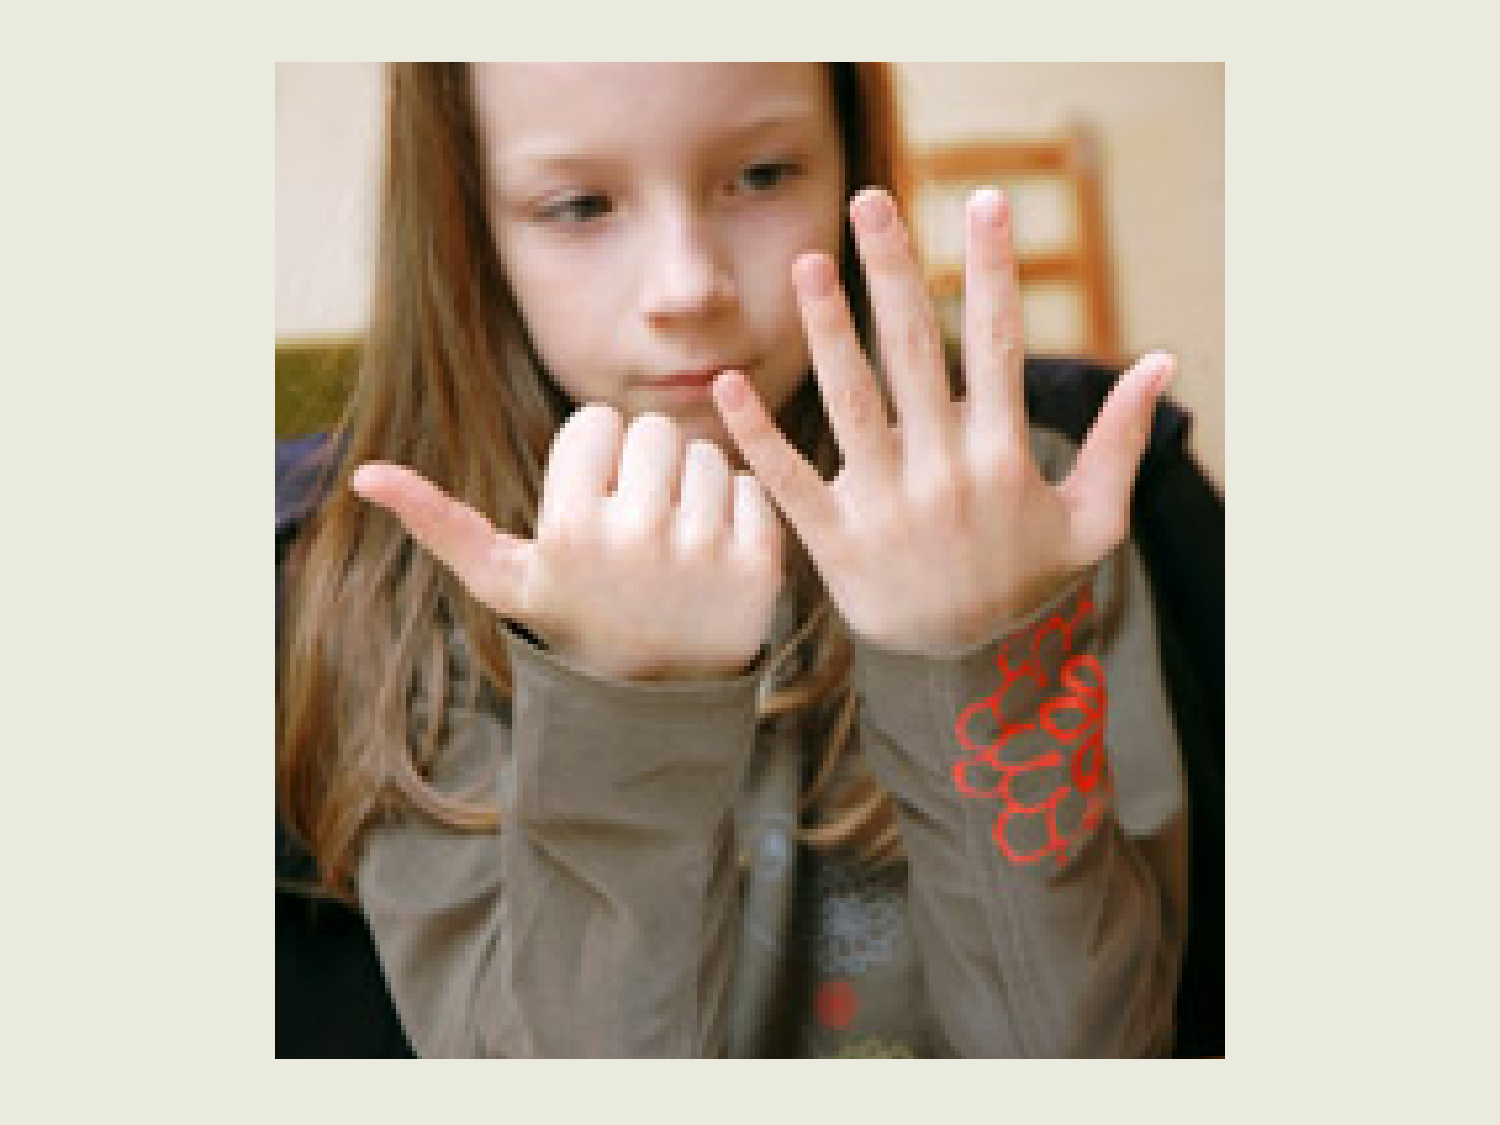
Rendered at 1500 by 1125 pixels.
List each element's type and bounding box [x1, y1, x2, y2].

picture [274, 62, 1226, 1059]
